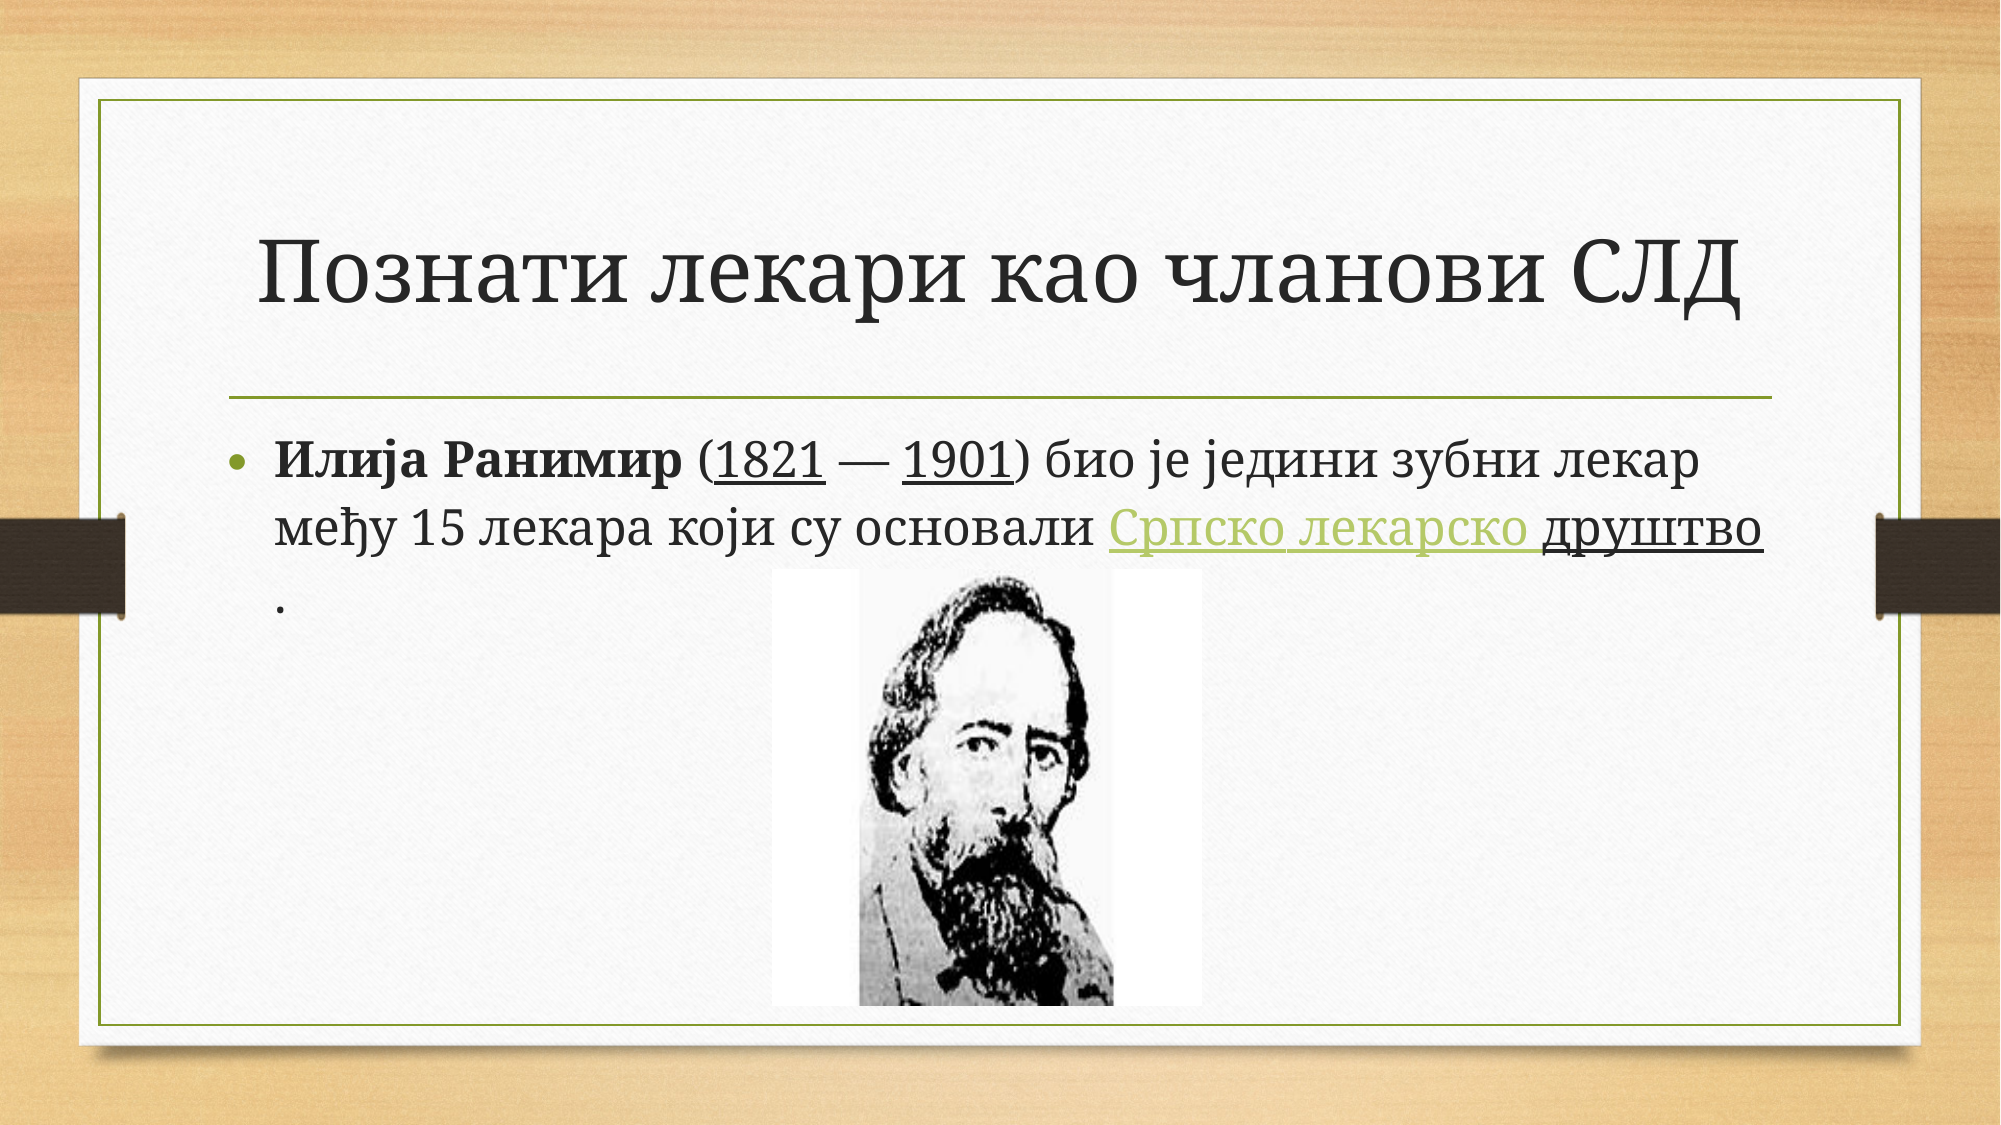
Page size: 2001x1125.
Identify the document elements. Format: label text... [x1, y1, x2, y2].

list Илија Ранимир (1821 — 1901) био је једини зубни лекар међу 15 лекара који су основали Српско лекарско друштво. [212, 419, 1788, 964]
title Познати лекари као чланови СЛД [212, 161, 1788, 375]
picture [0, 0, 2001, 1125]
